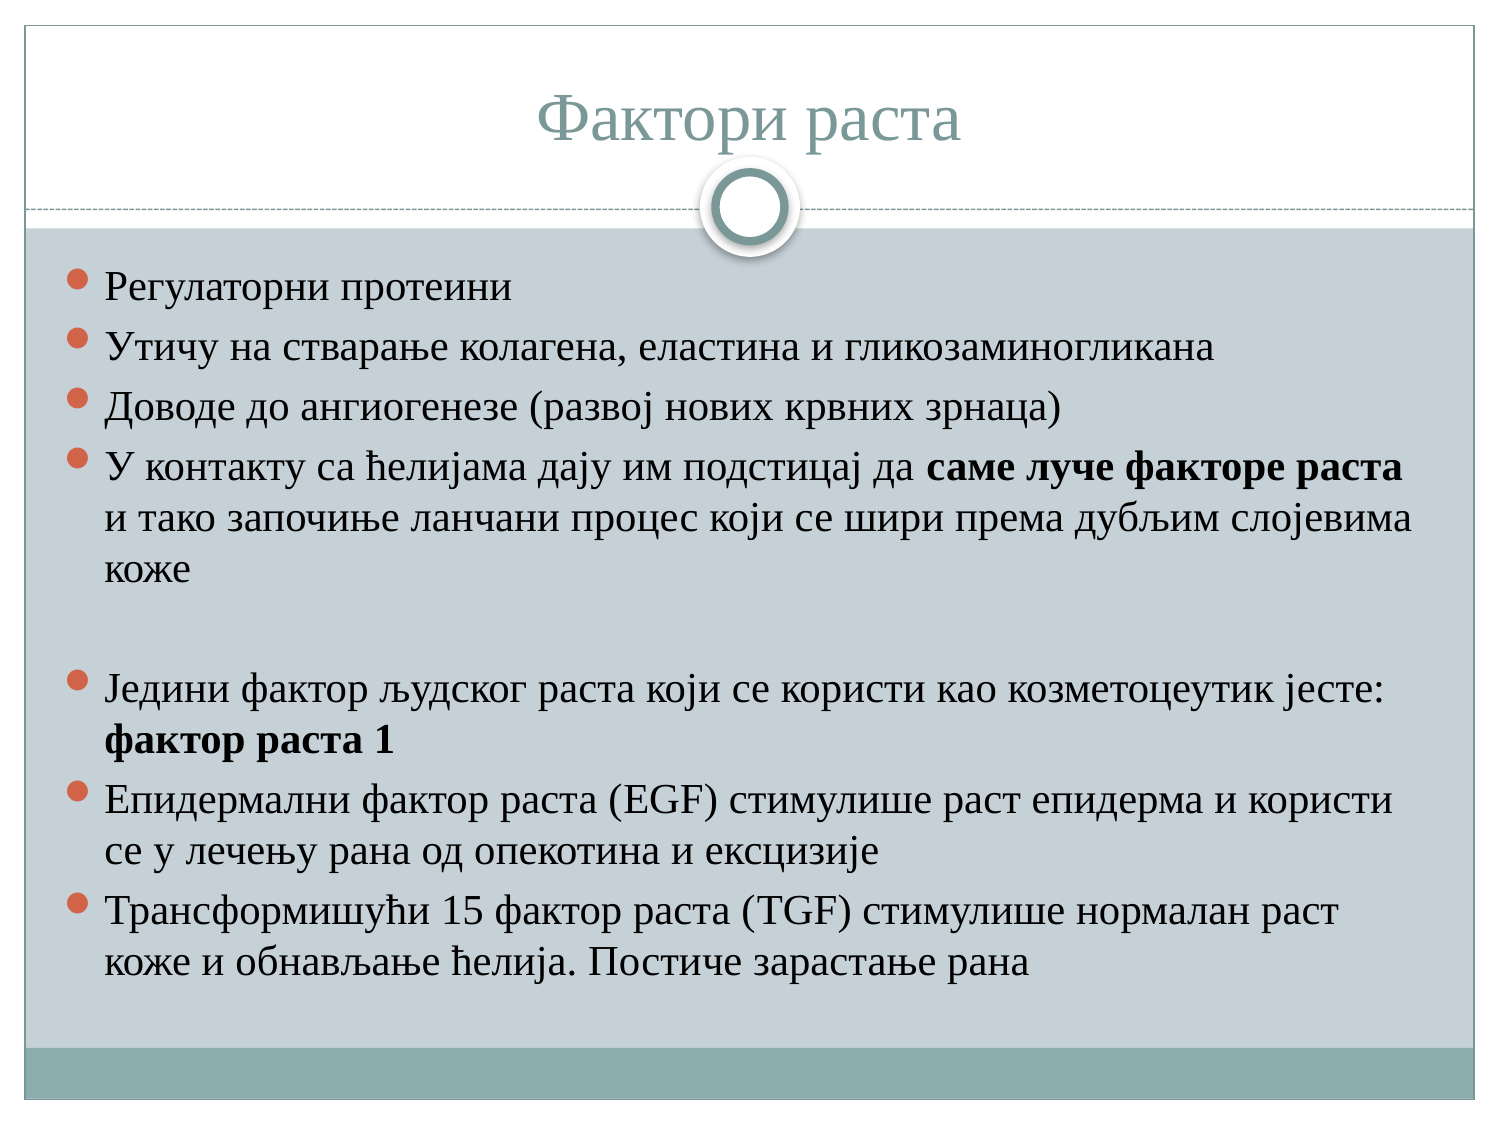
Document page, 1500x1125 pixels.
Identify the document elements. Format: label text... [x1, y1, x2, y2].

title Фактори раста [49, 37, 1450, 162]
list Регулаторни протеини Утичу на стварање колагена, еластина и гликозаминогликана Доводе до ангиогенезе (развој нових крвних зрнаца) У контакту са ћелијама дају им подстицај да саме луче факторе раста и тако започиње ланчани процес који се шири према дубљим слојевима коже Једини фактор људског раста који се користи као козметоцеутик јесте: фактор раста 1 Епидермални фактор раста (EGF) стимулише раст епидерма и користи се у лечењу рана од опекотина и ексцизије Трансформишући 15 фактор раста (TGF) стимулише нормалан раст коже и обнављање ћелија. Постиче зарастање рана [49, 250, 1445, 1001]
